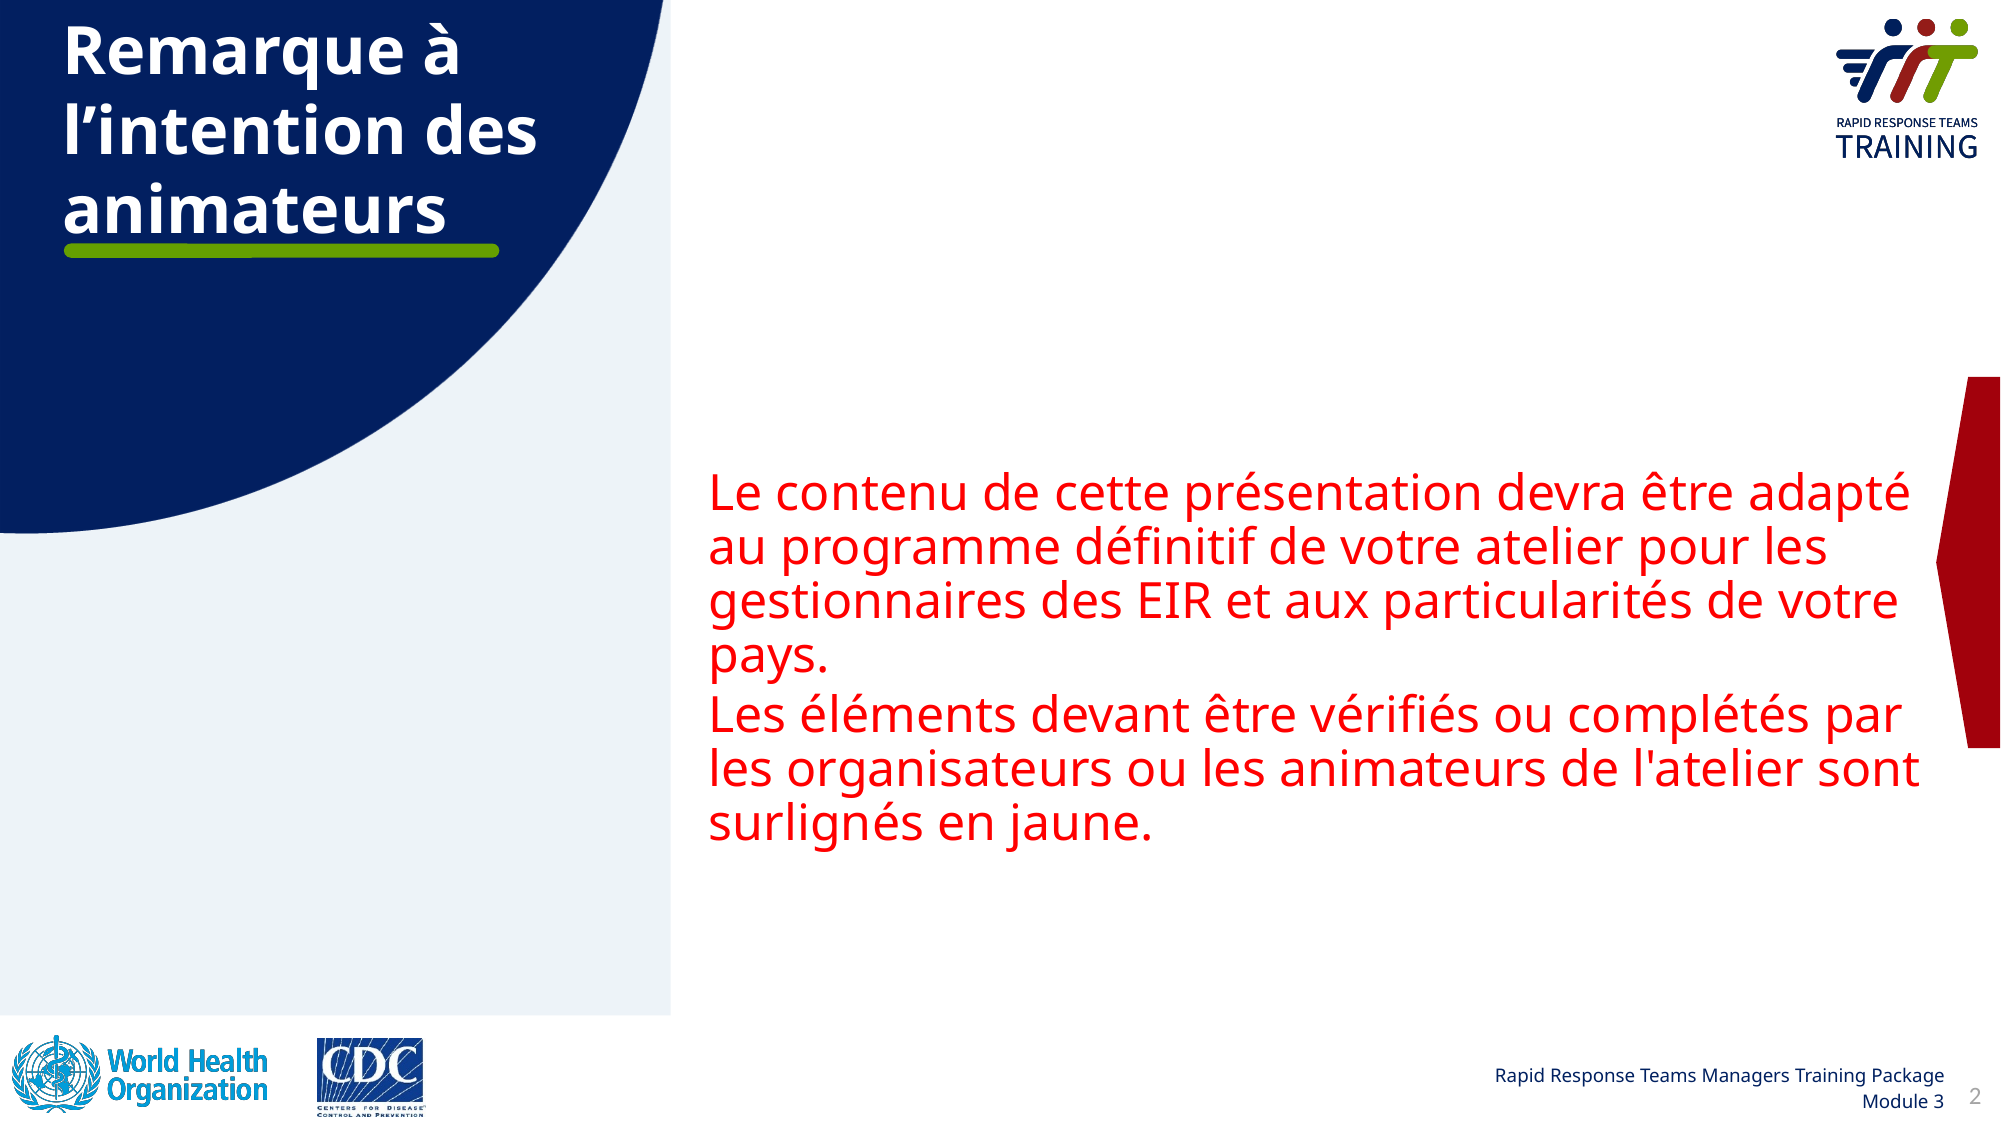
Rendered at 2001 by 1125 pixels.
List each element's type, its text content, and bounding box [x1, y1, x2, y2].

picture [36, 1088, 78, 1105]
picture [12, 1035, 54, 1068]
picture [59, 1035, 267, 1113]
text_box Remarque à l’intention des animateurs [54, 0, 603, 255]
picture [46, 1056, 54, 1062]
picture [34, 1054, 43, 1078]
picture [1835, 19, 1978, 167]
picture [22, 1062, 26, 1077]
picture [30, 1083, 37, 1091]
picture [50, 1108, 62, 1113]
picture [0, 0, 670, 538]
picture [317, 1038, 426, 1117]
picture [40, 1062, 47, 1070]
picture [24, 1054, 36, 1087]
slide_number 2 [1953, 1071, 2000, 1125]
list Le contenu de cette présentation devra être adapté au programme définitif de votre atelier pour les gestionnaires des EIR et aux particularités de votre pays. Les éléments devant être vérifiés ou complétés par les organisateurs ou les animateurs de l'atelier sont surlignés en jaune. [700, 332, 1937, 1049]
picture [12, 1083, 48, 1113]
picture [71, 1053, 90, 1091]
